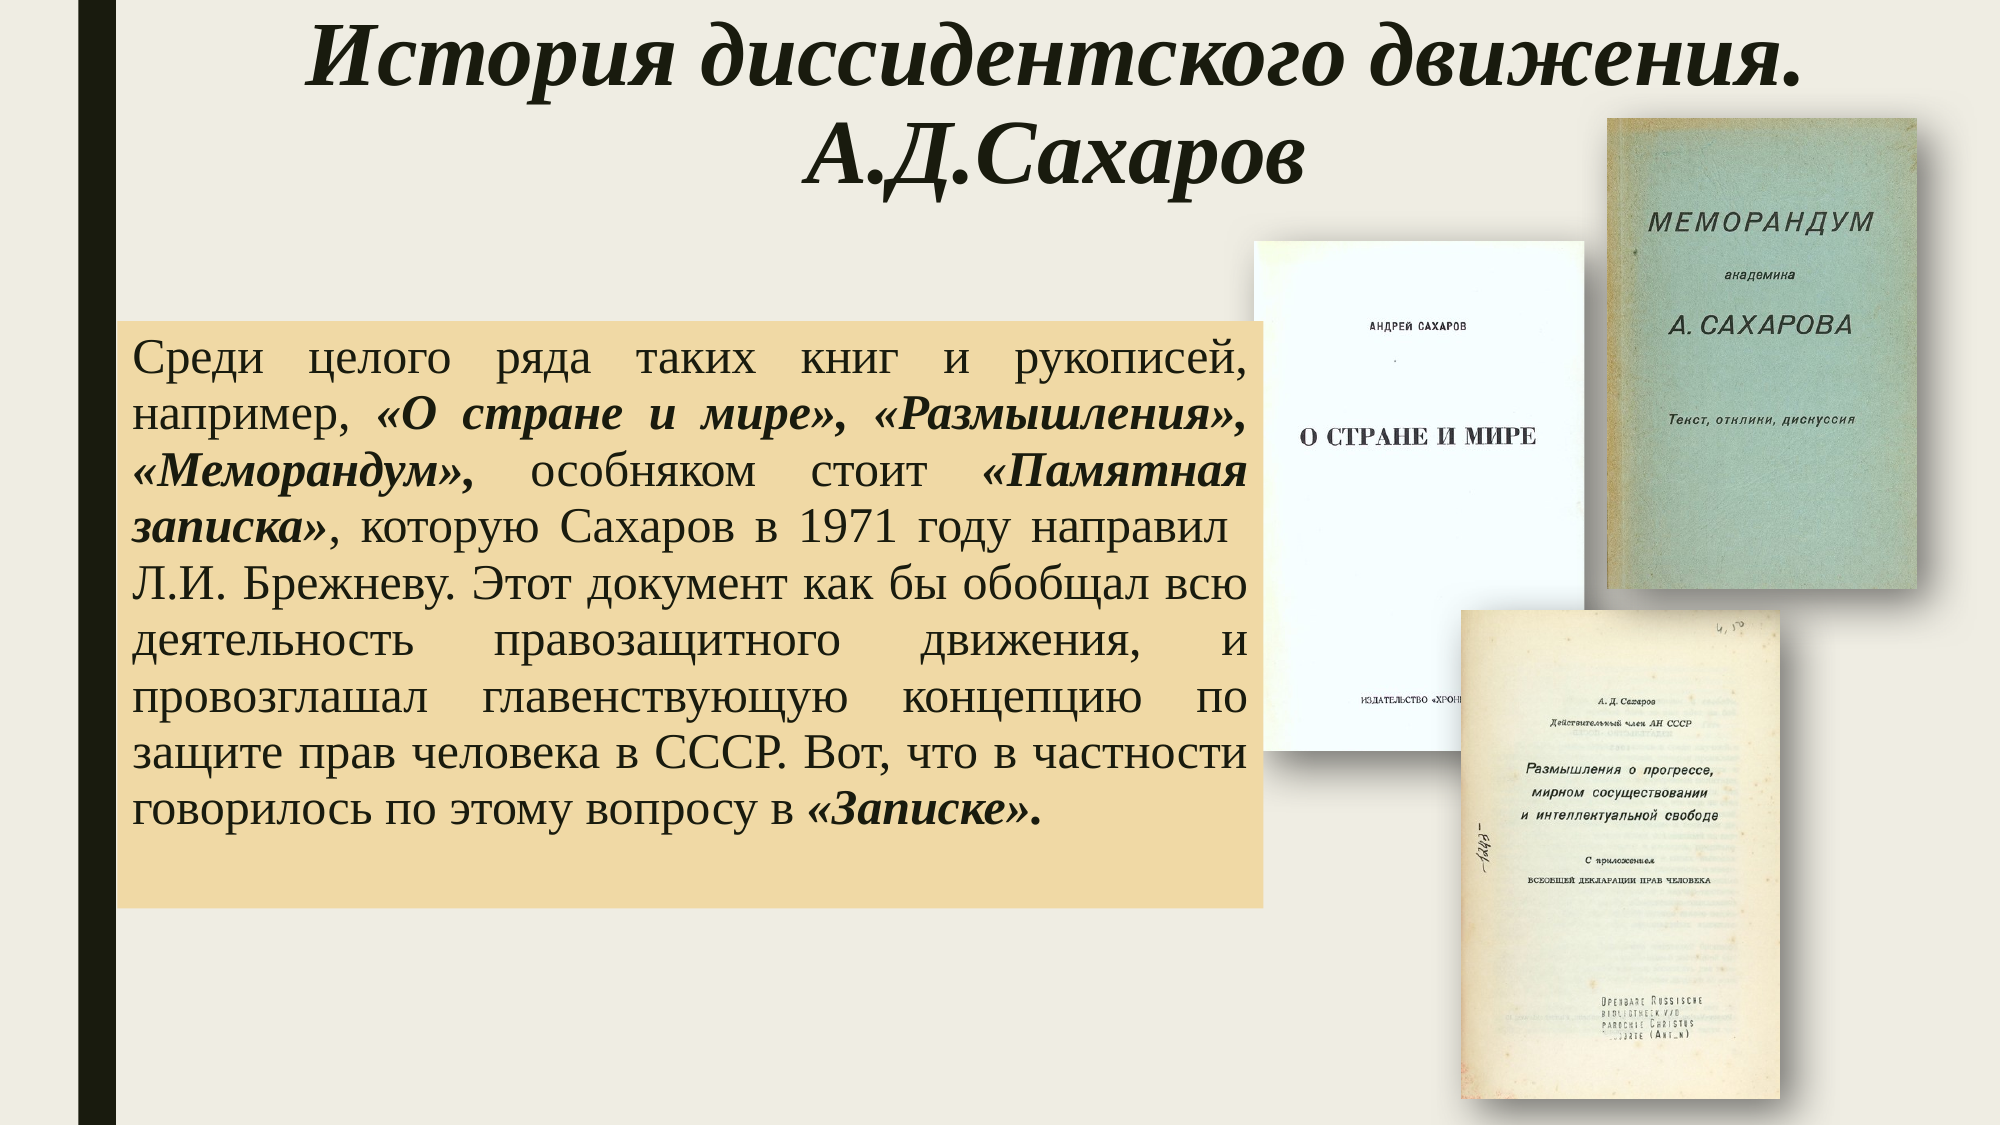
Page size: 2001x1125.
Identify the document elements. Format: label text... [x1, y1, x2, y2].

picture [1606, 118, 1917, 589]
list Среди целого ряда таких книг и рукописей, например, «О стране и мире», «Размышления», «Меморандум», особняком стоит «Памятная записка», которую Сахаров в 1971 году направил Л.И. Брежневу. Этот документ как бы обобщал всю деятельность правозащитного движения, и провозглашал главенствующую концепцию по защите прав человека в СССР. Вот, что в частности говорилось по этому вопросу в «Записке». [117, 321, 1264, 909]
title История диссидентского движения. А.Д.Сахаров [86, 0, 2000, 165]
picture [1254, 241, 1780, 1099]
